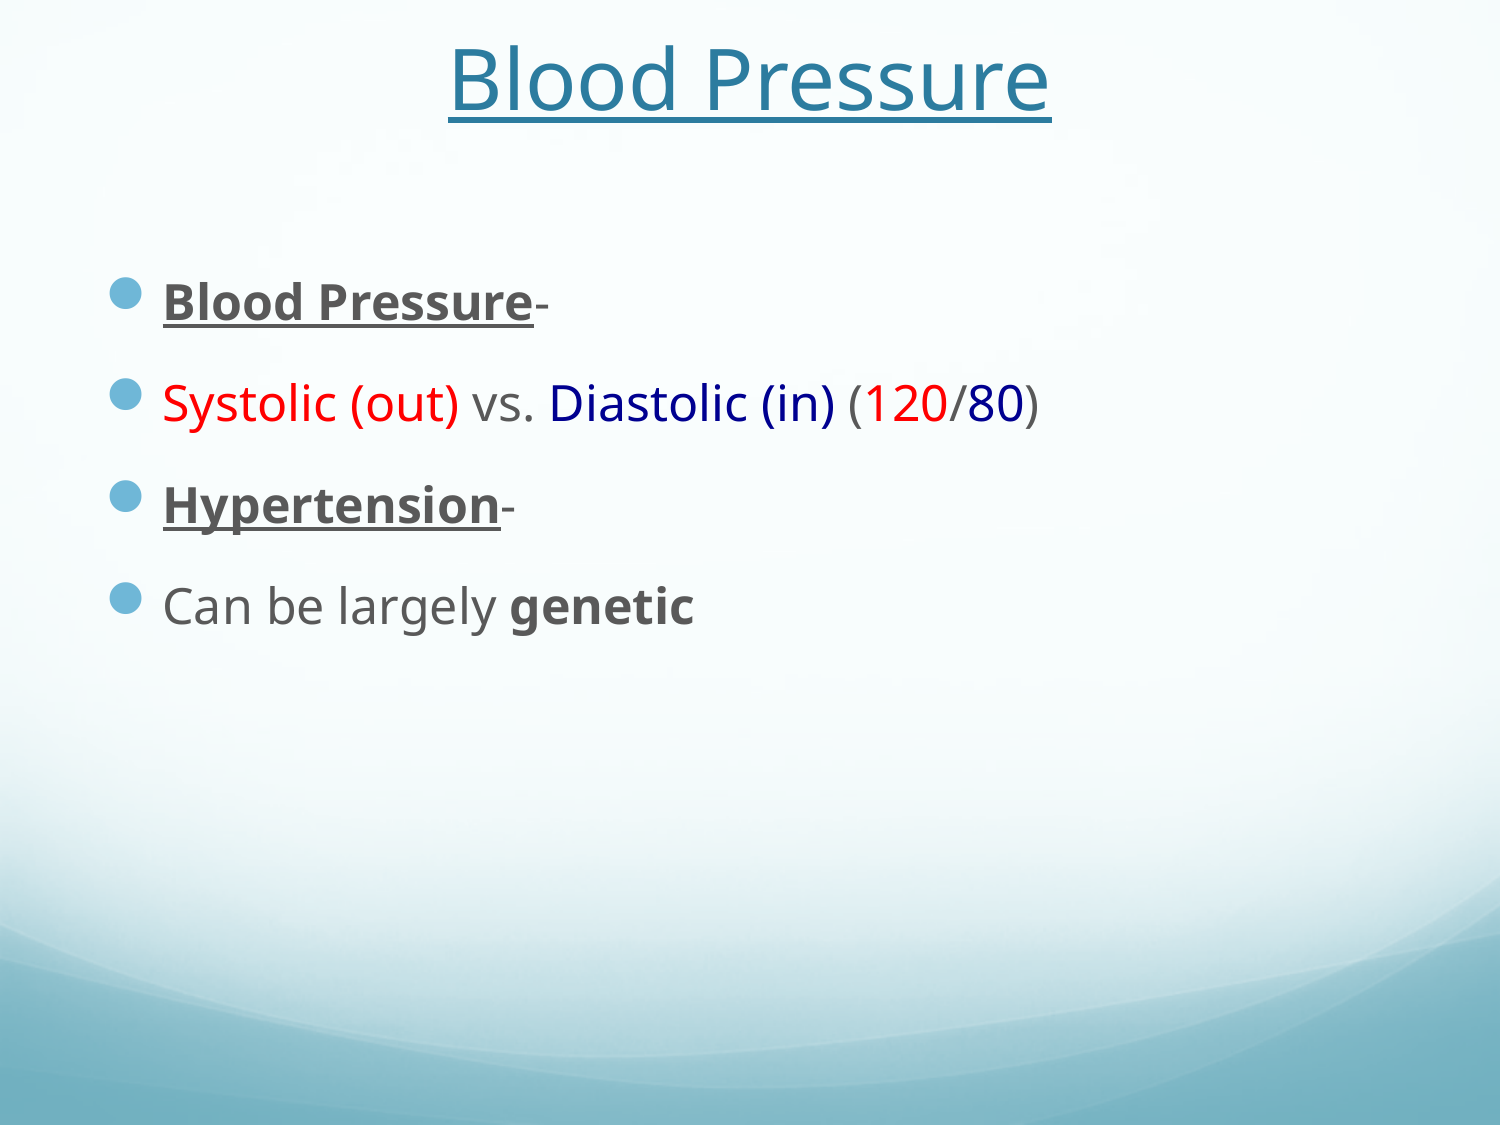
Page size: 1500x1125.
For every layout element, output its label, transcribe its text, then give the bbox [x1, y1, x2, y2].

list Blood Pressure- Systolic (out) vs. Diastolic (in) (120/80) Hypertension- Can be largely genetic [90, 262, 1410, 975]
title Blood Pressure [90, 17, 1410, 237]
